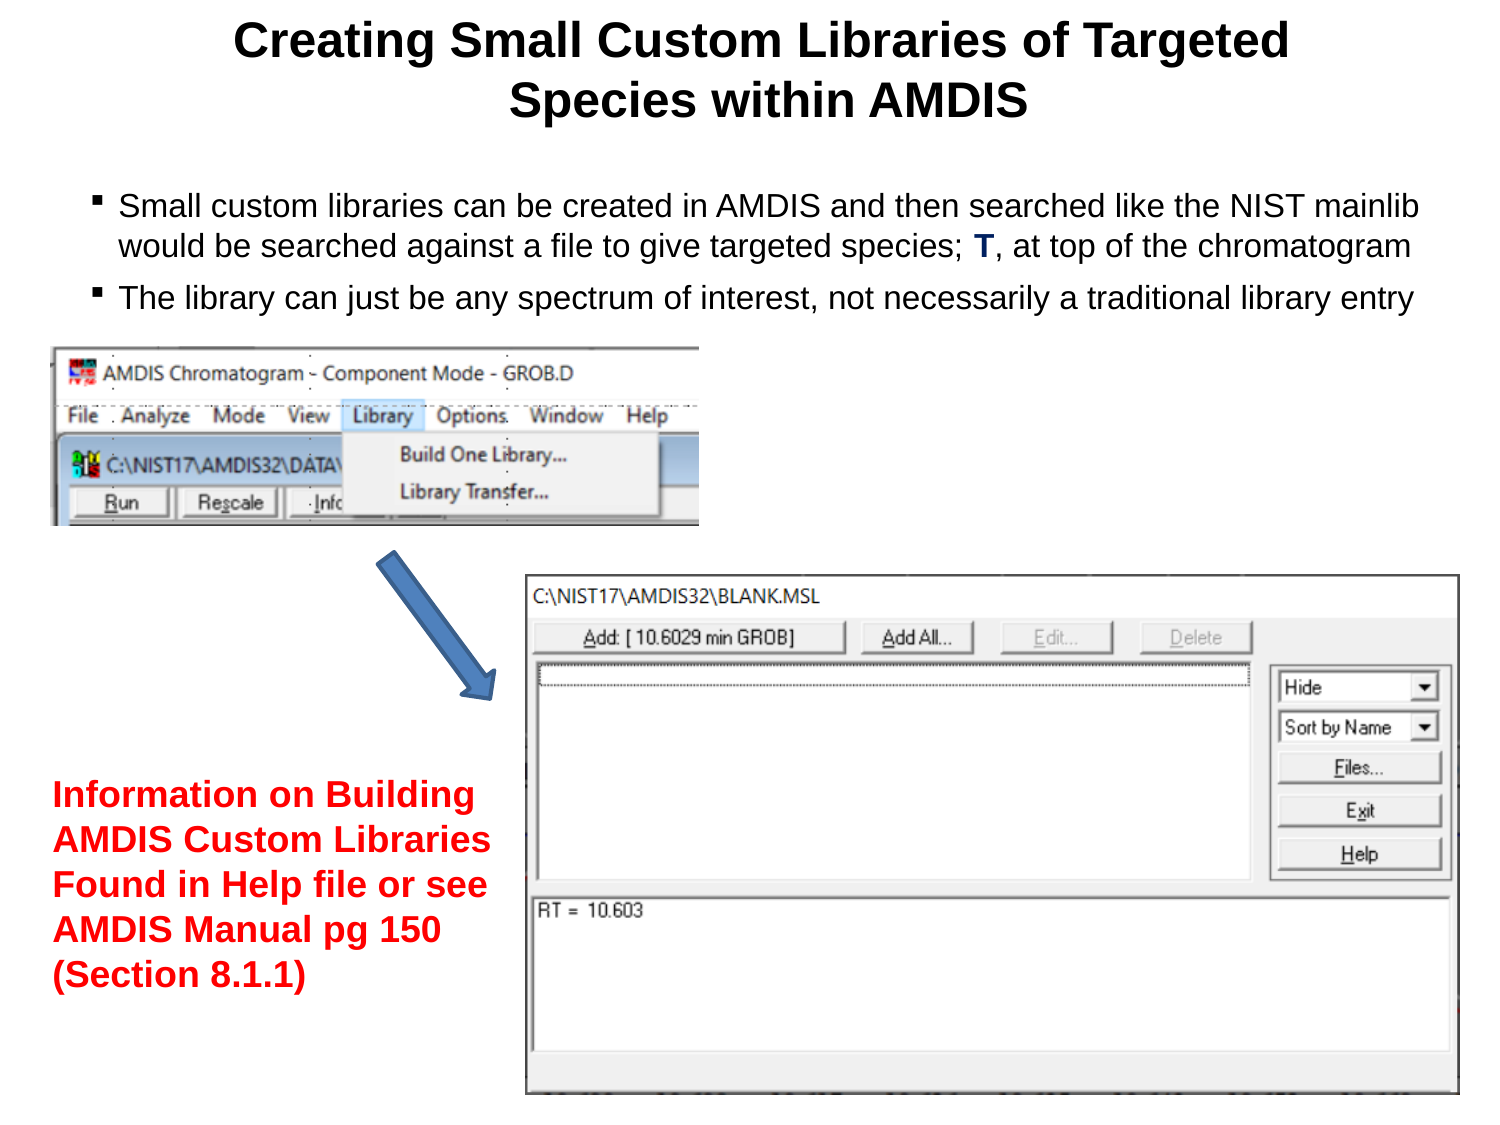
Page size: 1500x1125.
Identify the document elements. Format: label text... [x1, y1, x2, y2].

picture [524, 574, 1461, 1095]
picture [49, 345, 699, 527]
text_box Creating Small Custom Libraries of Targeted Species within AMDIS [218, 0, 1320, 135]
text_box [375, 549, 497, 701]
text_box Small custom libraries can be created in AMDIS and then searched like the NIST mainlib would be searched against a file to give targeted species; T, at top of the chromatogram The library can just be any spectrum of interest, not necessarily a traditional library entry [74, 176, 1438, 324]
text_box Information on Building AMDIS Custom Libraries Found in Help file or see AMDIS Manual pg 150 (Section 8.1.1) [37, 762, 519, 1003]
